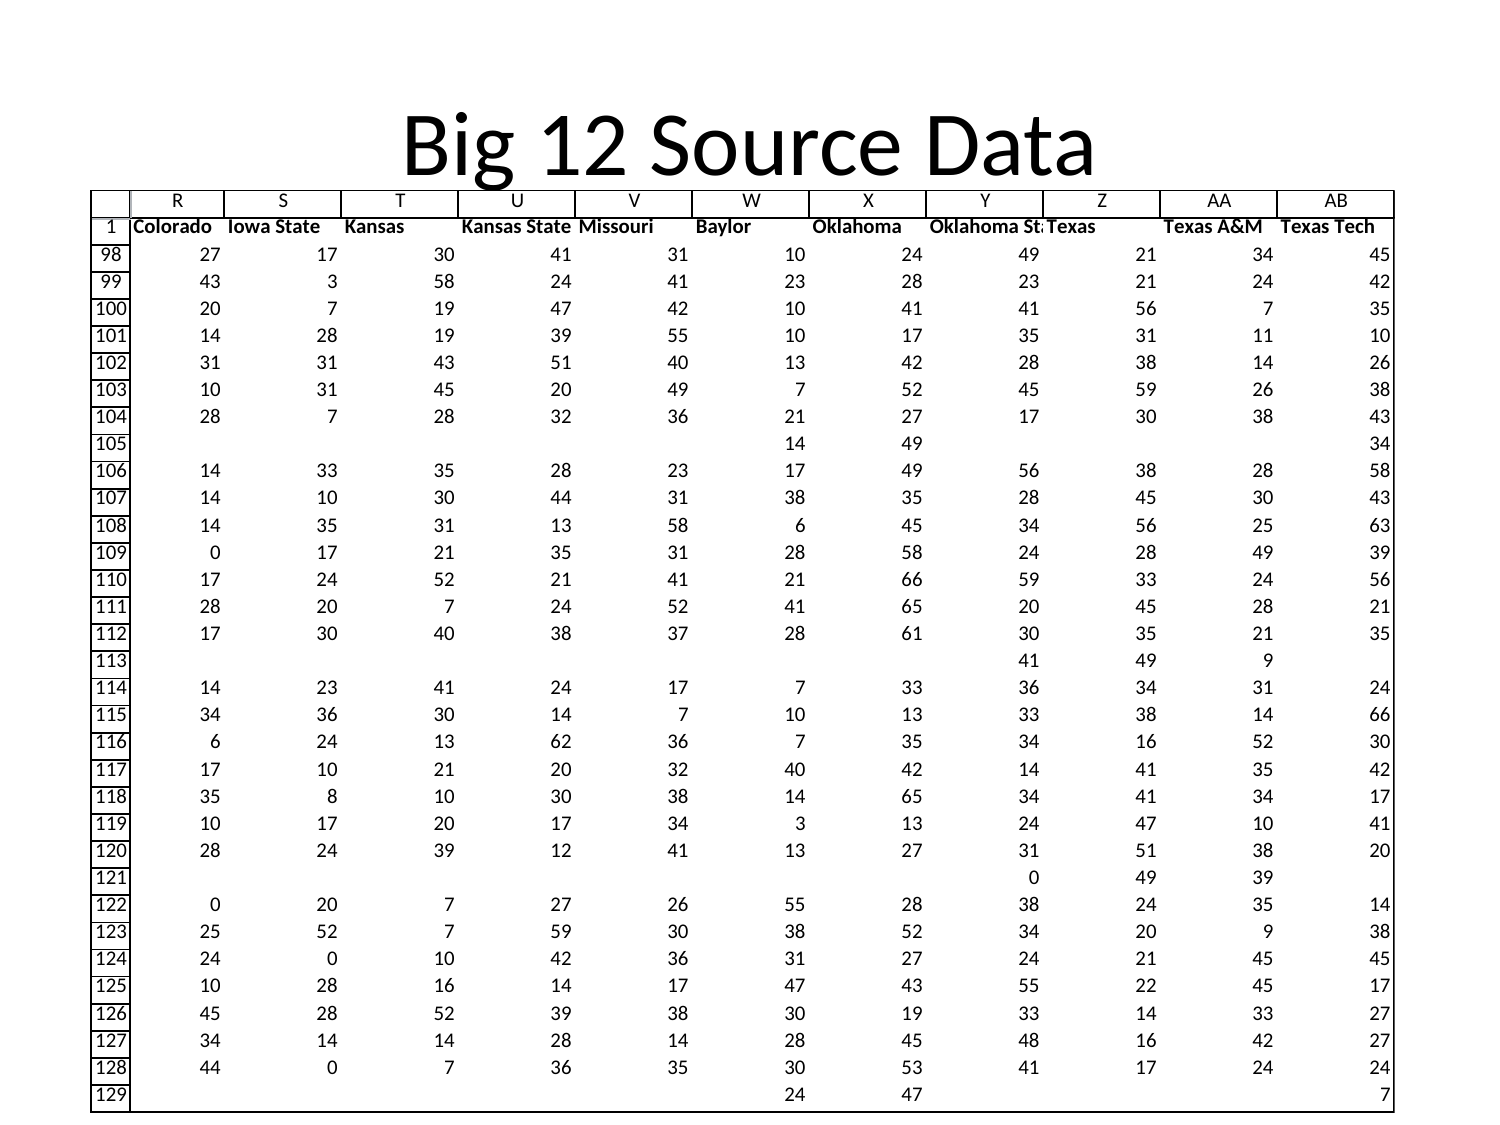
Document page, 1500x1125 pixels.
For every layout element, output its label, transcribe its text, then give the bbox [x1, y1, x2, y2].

picture [89, 189, 1396, 1114]
title Big 12 Source Data [75, 45, 1425, 233]
